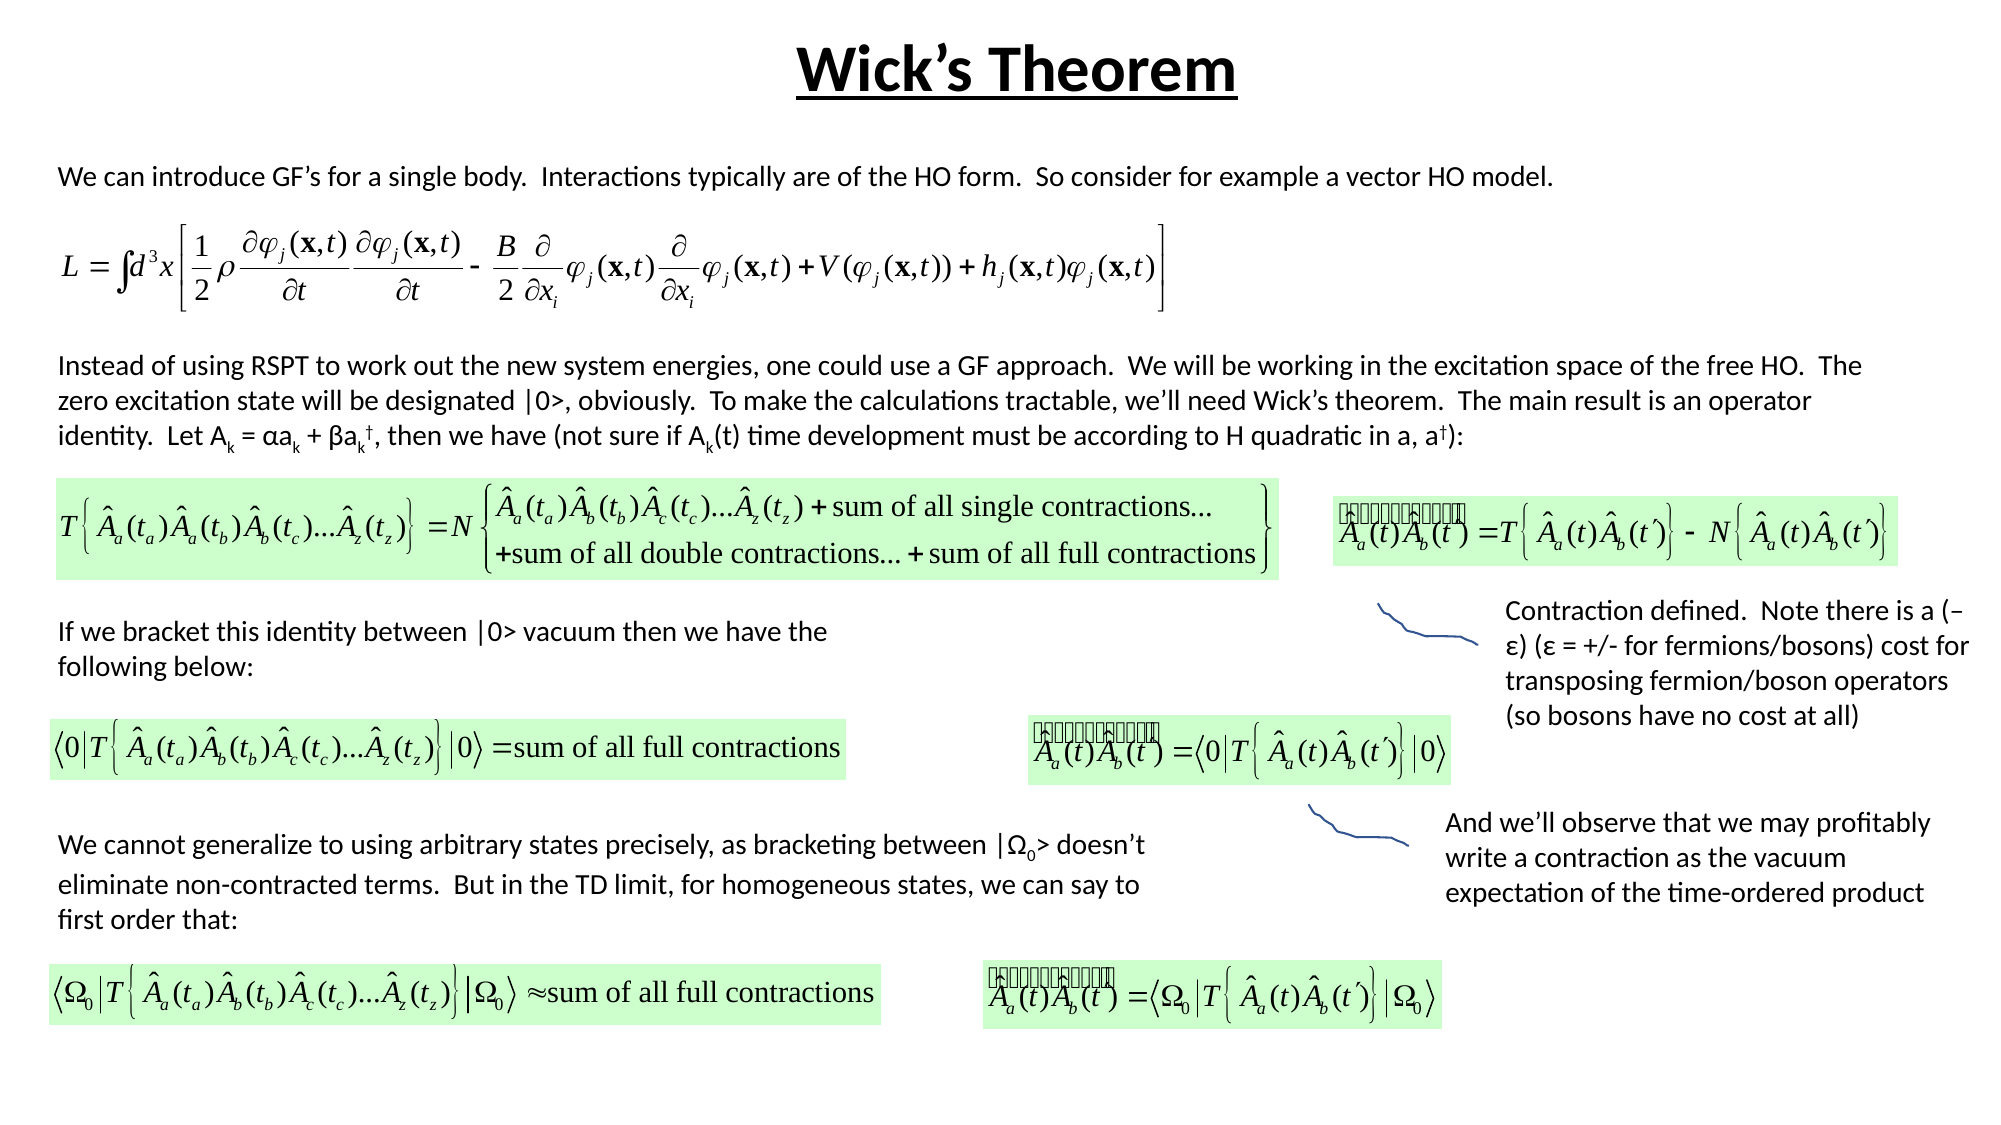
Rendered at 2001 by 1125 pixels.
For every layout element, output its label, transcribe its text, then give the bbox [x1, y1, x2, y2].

text_box [1376, 602, 1479, 646]
text_box We can introduce GF’s for a single body. Interactions typically are of the HO form. So consider for example a vector HO model. [42, 150, 1659, 200]
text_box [48, 963, 882, 1026]
text_box If we bracket this identity between |0> vacuum then we have the following below: [43, 604, 868, 690]
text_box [982, 959, 1442, 1030]
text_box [56, 219, 1176, 318]
text_box Instead of using RSPT to work out the new system energies, one could use a GF approach. We will be working in the excitation space of the free HO. The zero excitation state will be designated |0>, obviously. To make the calculations tractable, we’ll need Wick’s theorem. The main result is an operator identity. Let Ak = αak + βak†, then we have (not sure if Ak(t) time development must be according to H quadratic in a, a†): [43, 339, 1884, 464]
text_box Wick’s Theorem [781, 17, 1274, 113]
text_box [1027, 715, 1452, 785]
text_box And we’ll observe that we may profitably write a contraction as the vacuum expectation of the time-ordered product [1430, 795, 1973, 916]
text_box Contraction defined. Note there is a (–ε) (ε = +/- for fermions/bosons) cost for transposing fermion/boson operators (so bosons have no cost at all) [1490, 583, 1990, 739]
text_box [56, 477, 1279, 580]
text_box We cannot generalize to using arbitrary states precisely, as bracketing between |Ω0> doesn’t eliminate non-contracted terms. But in the TD limit, for homogeneous states, we can say to first order that: [43, 817, 1182, 943]
text_box [1307, 803, 1410, 847]
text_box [49, 719, 846, 781]
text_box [1333, 496, 1898, 567]
